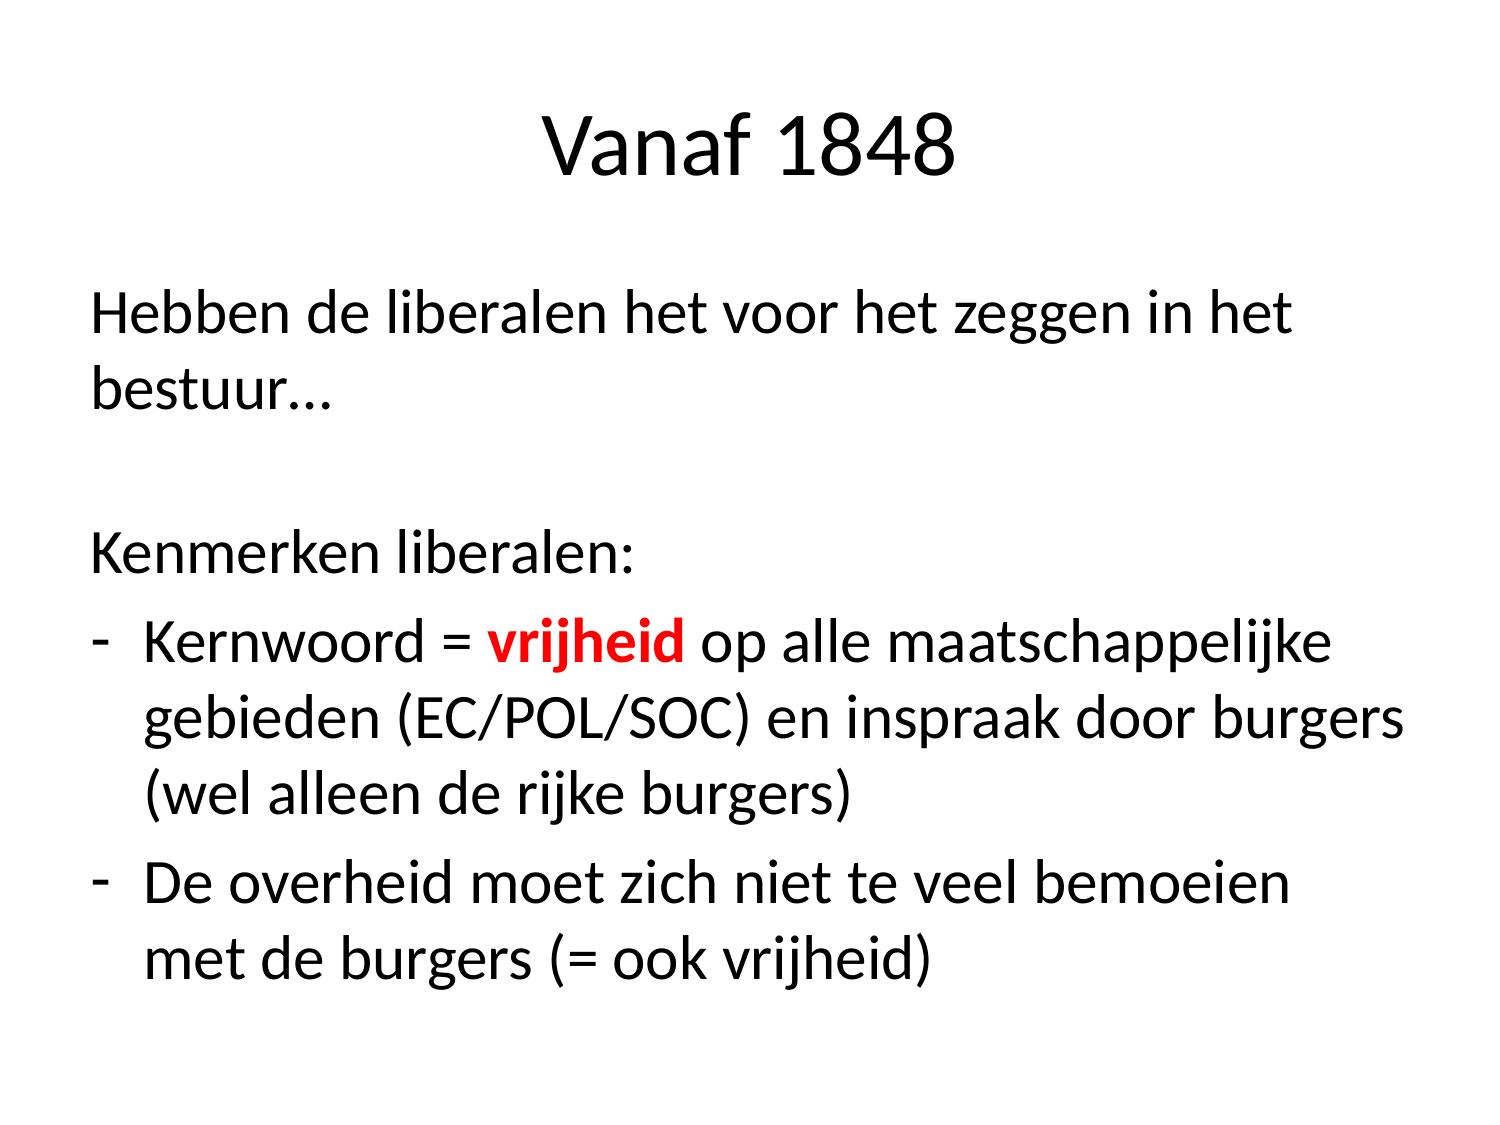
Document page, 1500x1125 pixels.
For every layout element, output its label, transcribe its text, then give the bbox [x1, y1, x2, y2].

list Hebben de liberalen het voor het zeggen in het bestuur… Kenmerken liberalen: Kernwoord = vrijheid op alle maatschappelijke gebieden (EC/POL/SOC) en inspraak door burgers (wel alleen de rijke burgers) De overheid moet zich niet te veel bemoeien met de burgers (= ook vrijheid) [75, 262, 1425, 1005]
title Vanaf 1848 [75, 45, 1425, 233]
